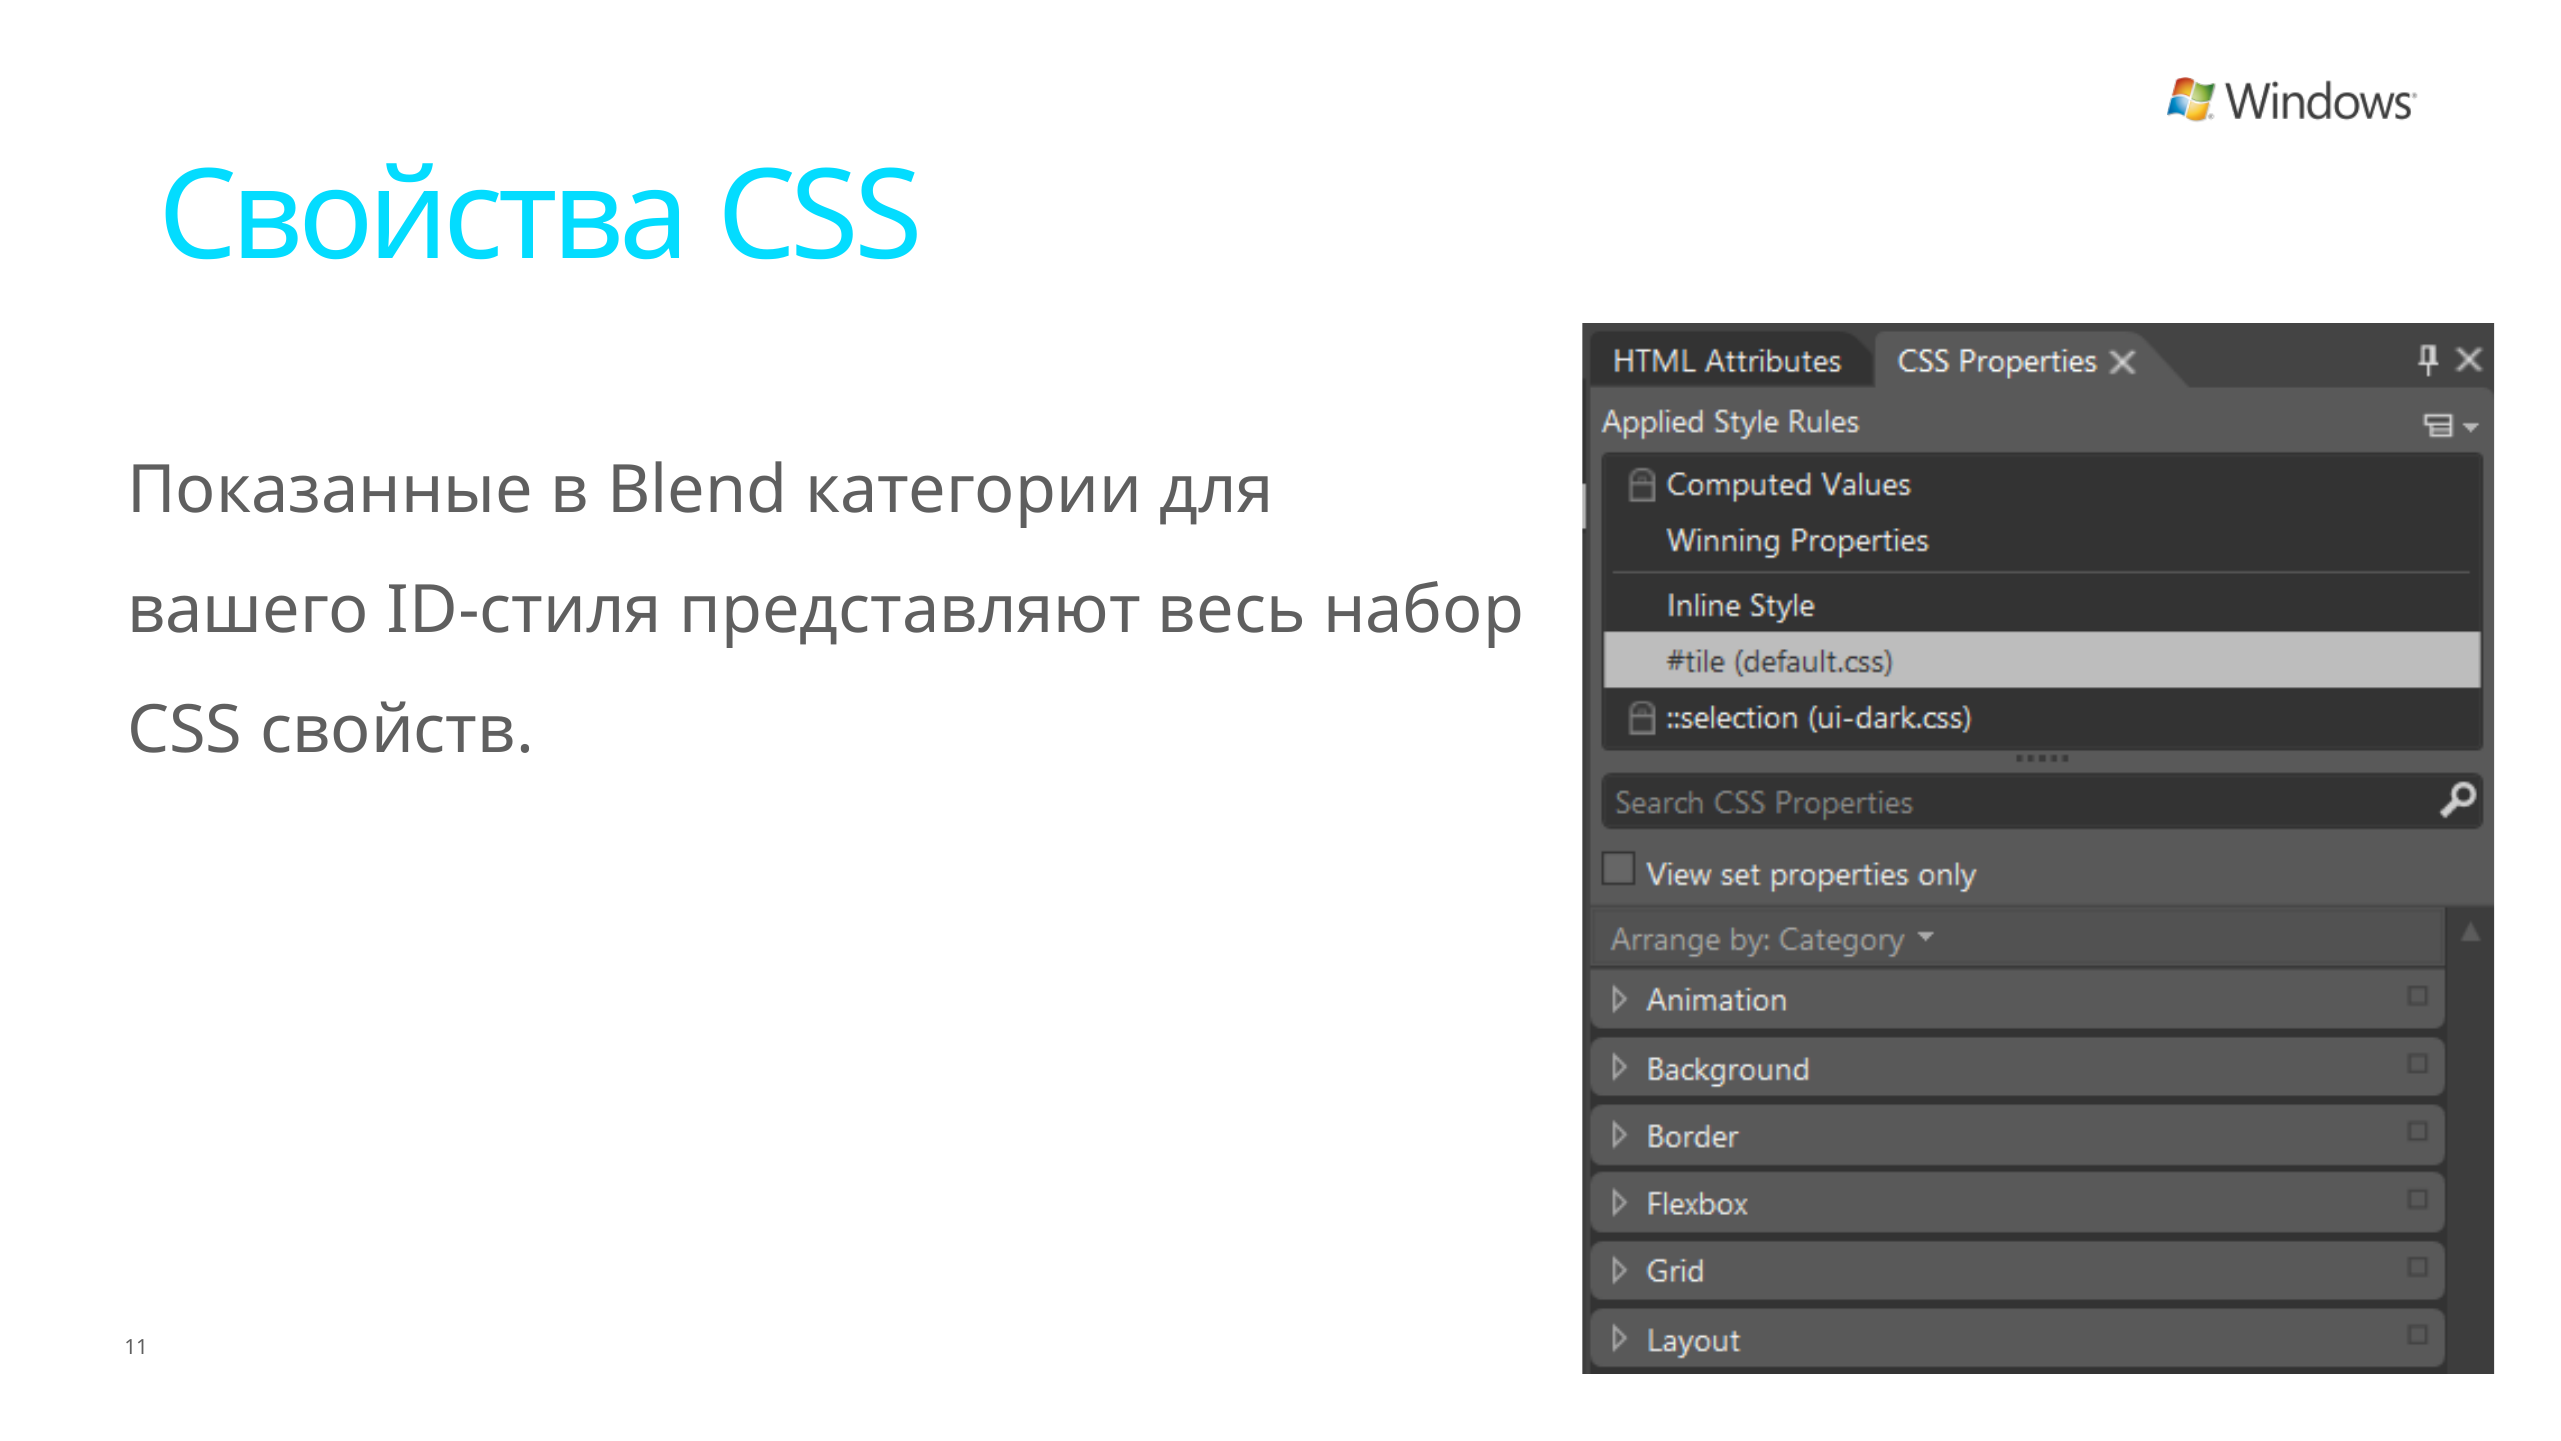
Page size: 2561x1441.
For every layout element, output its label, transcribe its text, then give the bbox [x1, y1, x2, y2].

picture [1581, 323, 2495, 1374]
list Показанные в Blend категории для вашего ID-стиля представляют весь набор CSS свойств. [127, 405, 1533, 770]
title Свойства CSS [125, 48, 2468, 286]
